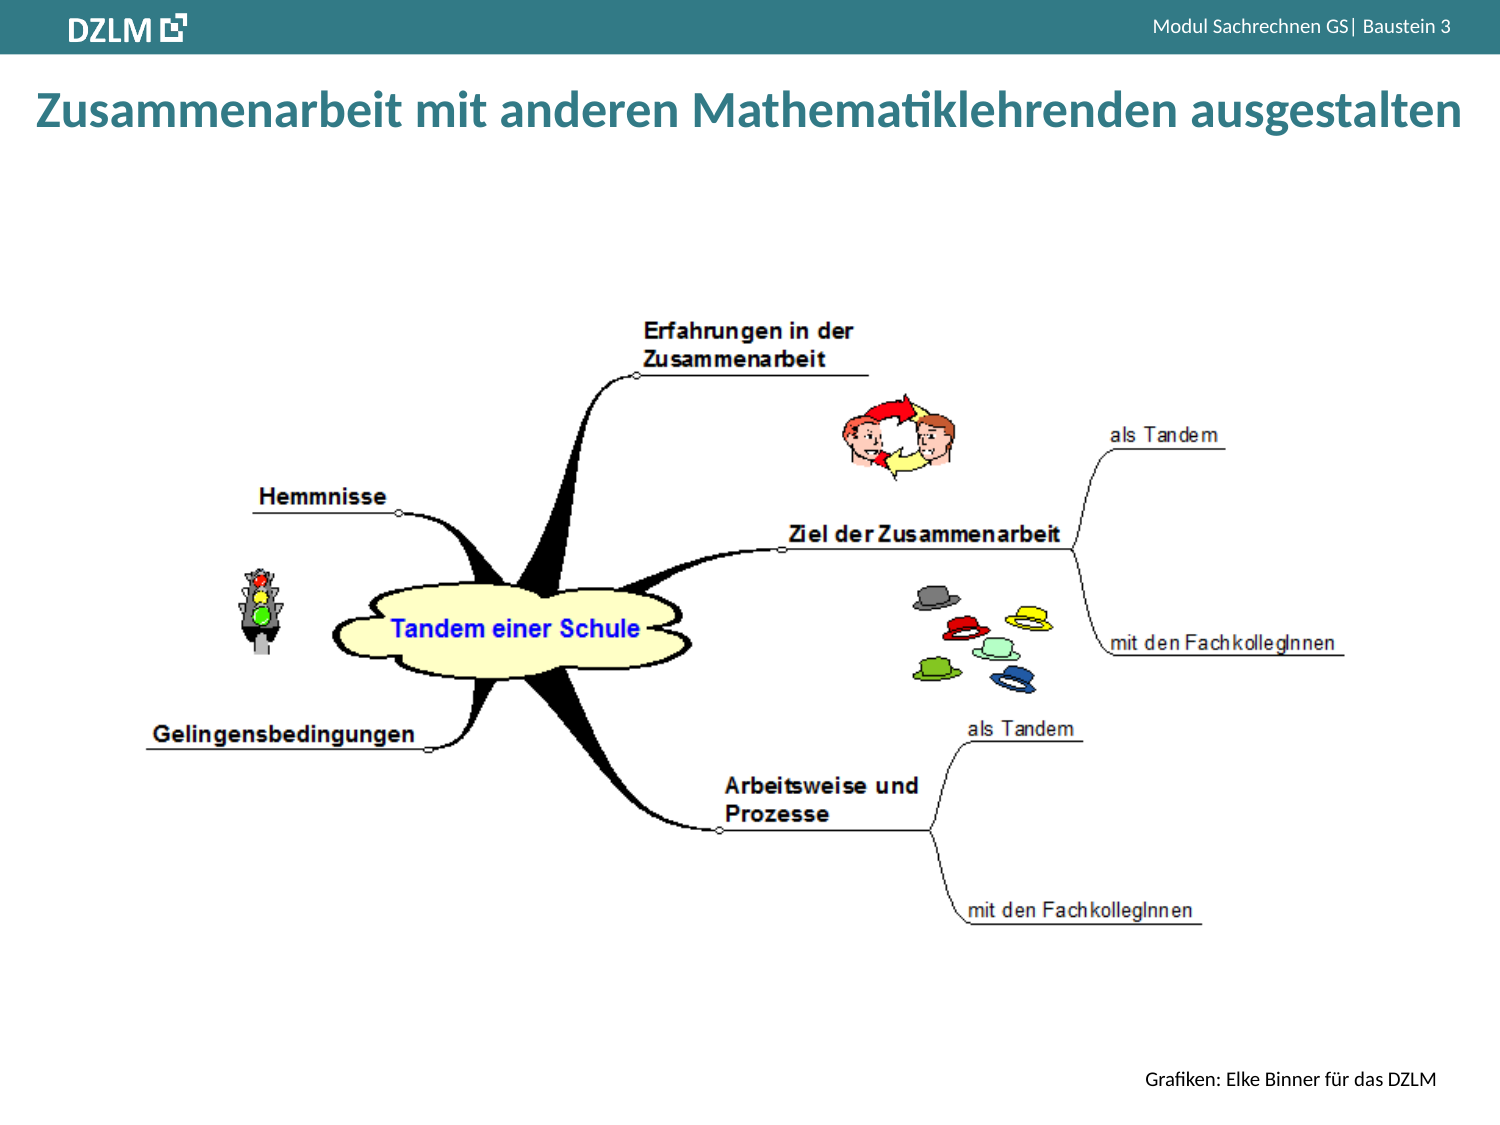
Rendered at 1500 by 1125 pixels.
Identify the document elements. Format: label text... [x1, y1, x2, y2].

text_box Grafiken: Elke Binner für das DZLM [1130, 1058, 1452, 1099]
title Zusammenarbeit mit anderen Mathematiklehrenden ausgestalten [0, 66, 1500, 147]
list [126, 299, 1362, 955]
